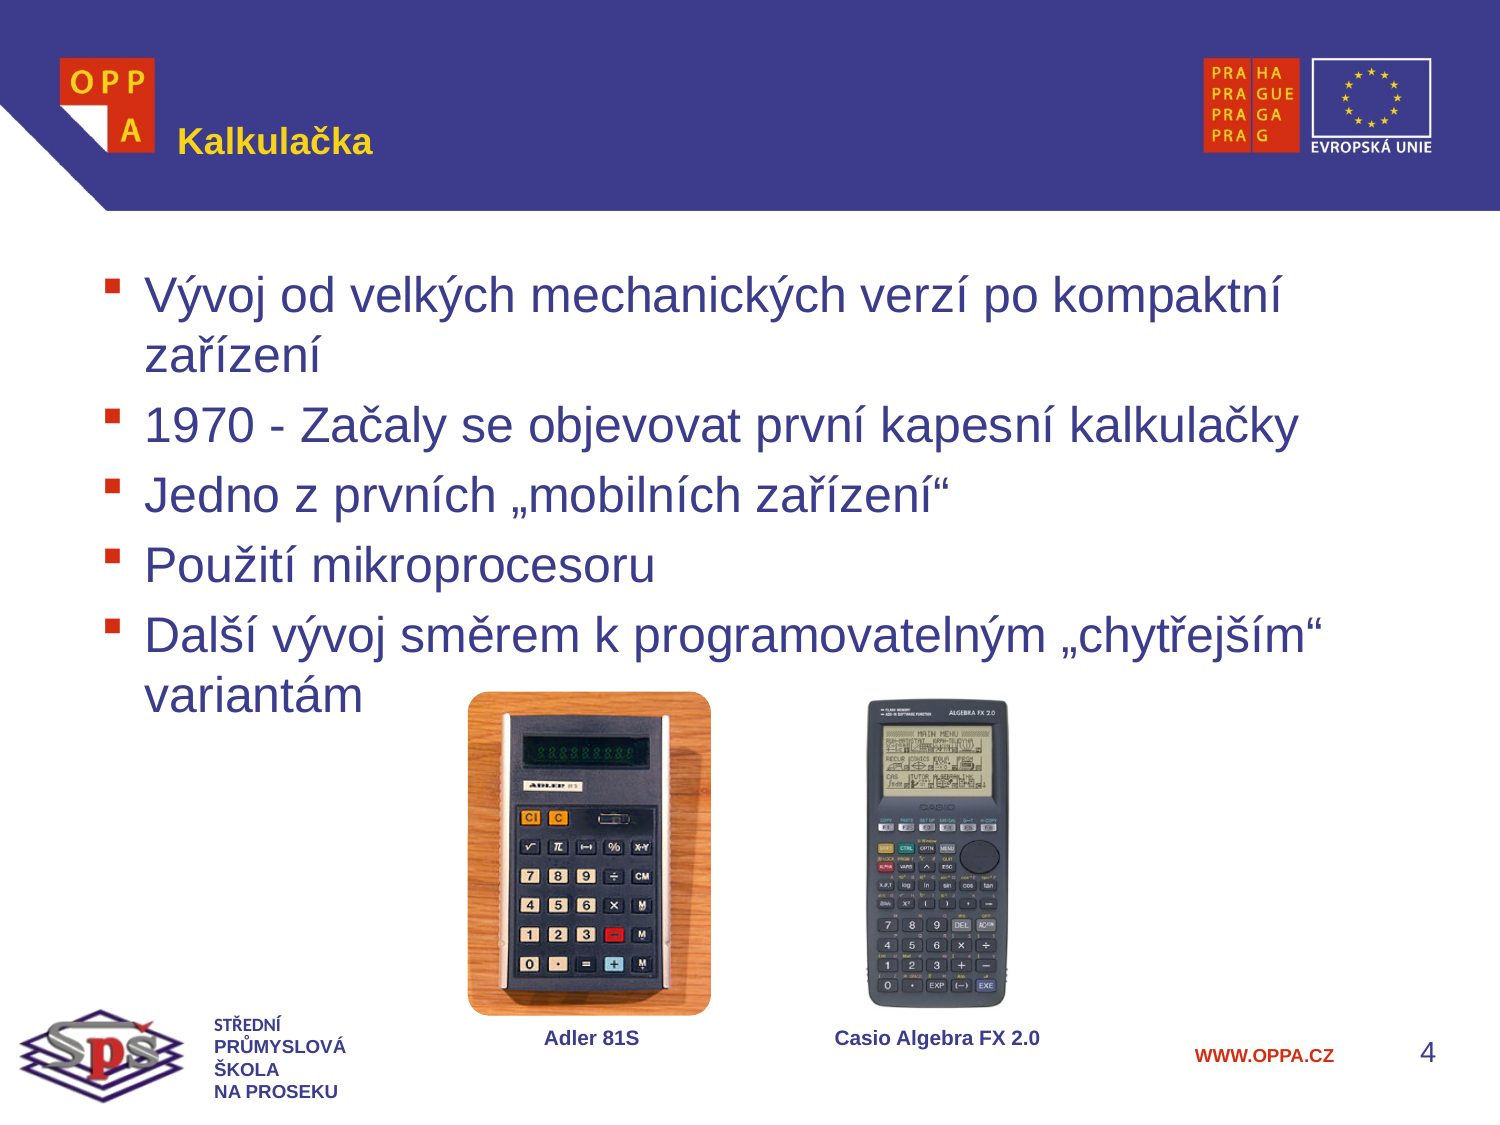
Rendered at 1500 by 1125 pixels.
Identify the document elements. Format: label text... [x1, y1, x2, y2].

list Vývoj od velkých mechanických verzí po kompaktní zařízení 1970 - Začaly se objevovat první kapesní kalkulačky Jedno z prvních „mobilních zařízení“ Použití mikroprocesoru Další vývoj směrem k programovatelným „chytřejším“ variantám [101, 262, 1437, 1005]
picture [865, 693, 1010, 1015]
text_box STŘEDNÍ PRŮMYSLOVÁ ŠKOLA NA PROSEKU [199, 1004, 509, 1110]
picture [19, 1001, 186, 1107]
picture [467, 691, 712, 1016]
text_box Adler 81S [529, 1024, 655, 1058]
title Kalkulačka [177, 38, 1137, 162]
text_box Casio Algebra FX 2.0 [819, 1017, 1055, 1058]
slide_number 4 [1339, 1015, 1437, 1069]
picture [0, 0, 1500, 211]
